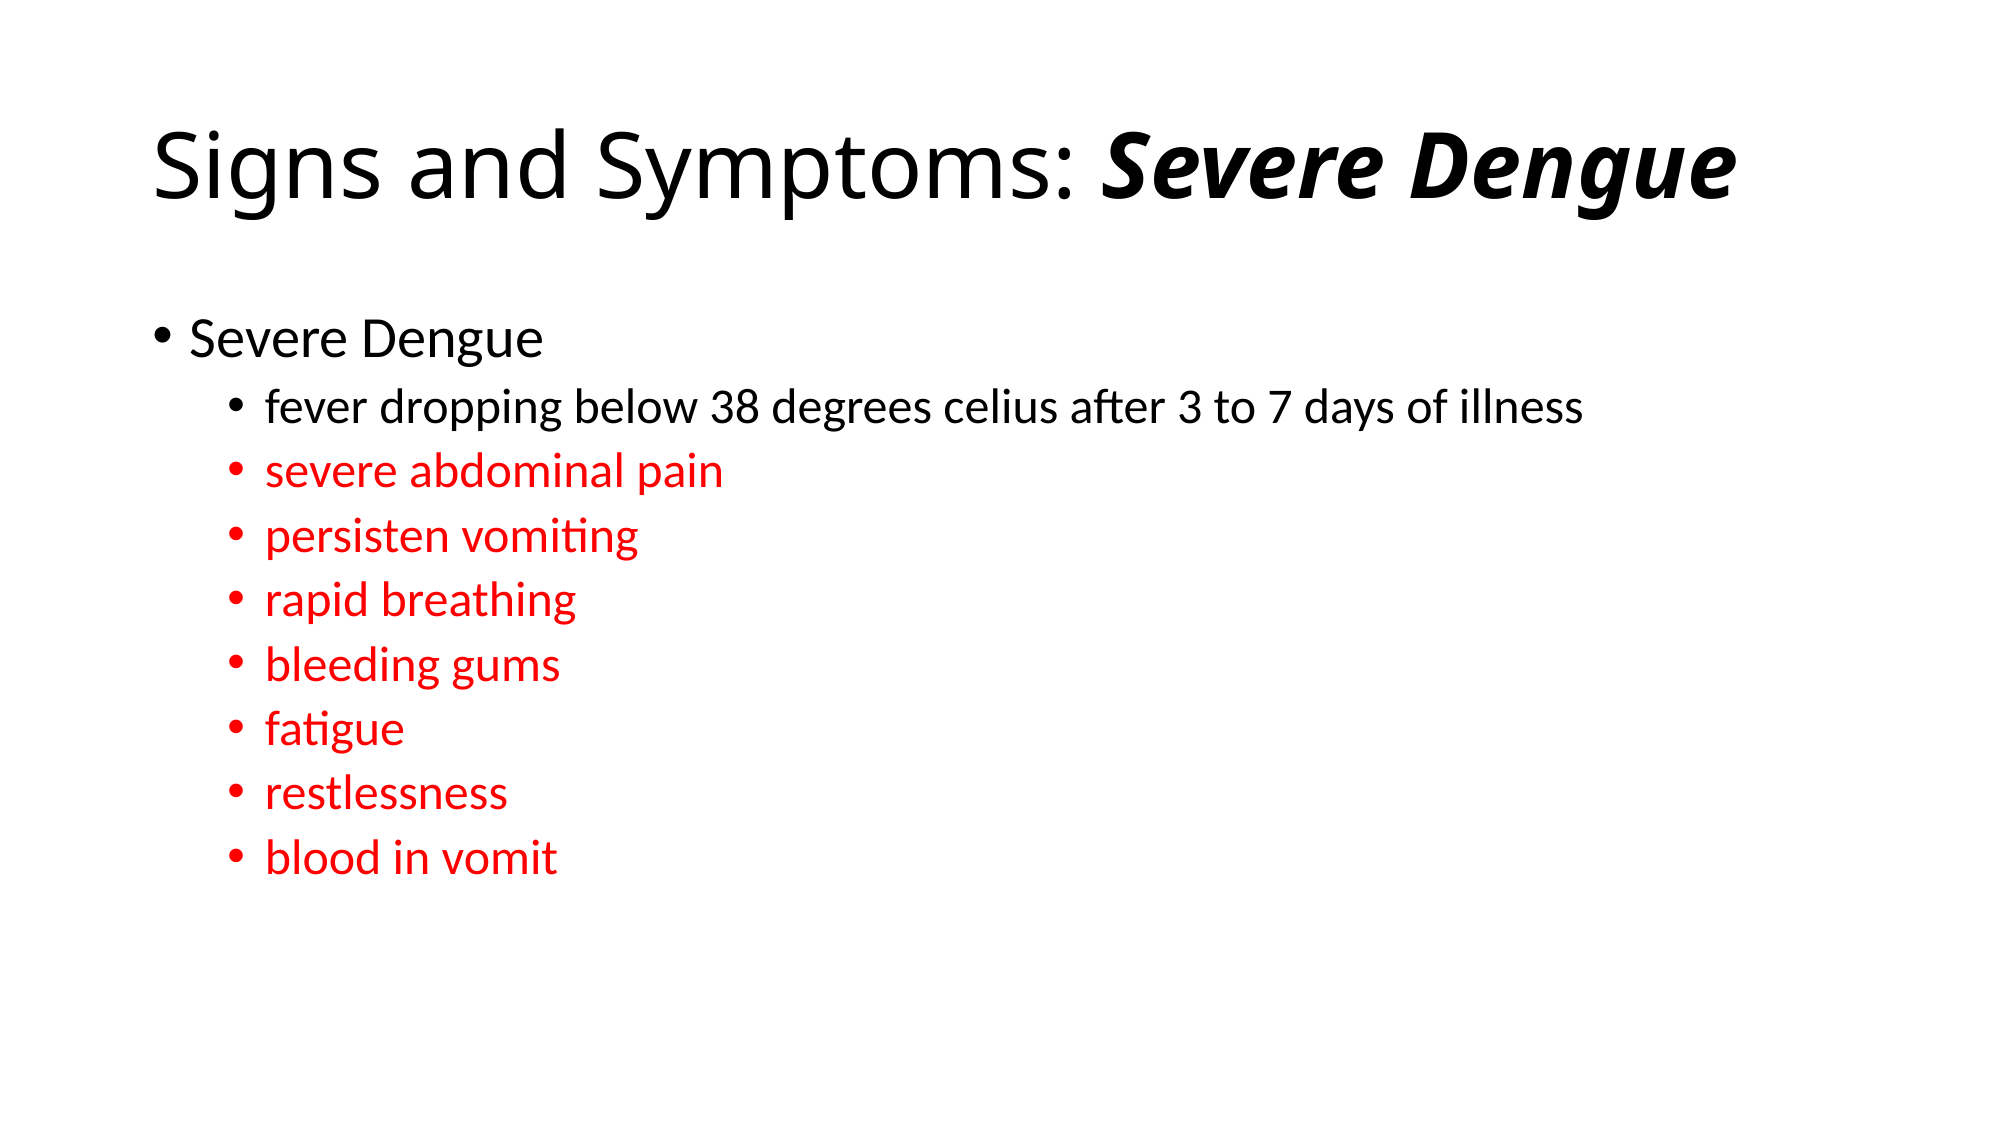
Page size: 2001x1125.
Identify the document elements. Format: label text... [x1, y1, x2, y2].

list Severe Dengue fever dropping below 38 degrees celius after 3 to 7 days of illness severe abdominal pain persisten vomiting rapid breathing bleeding gums fatigue restlessness blood in vomit [137, 299, 1863, 1014]
title Signs and Symptoms: Severe Dengue [137, 59, 1863, 278]
